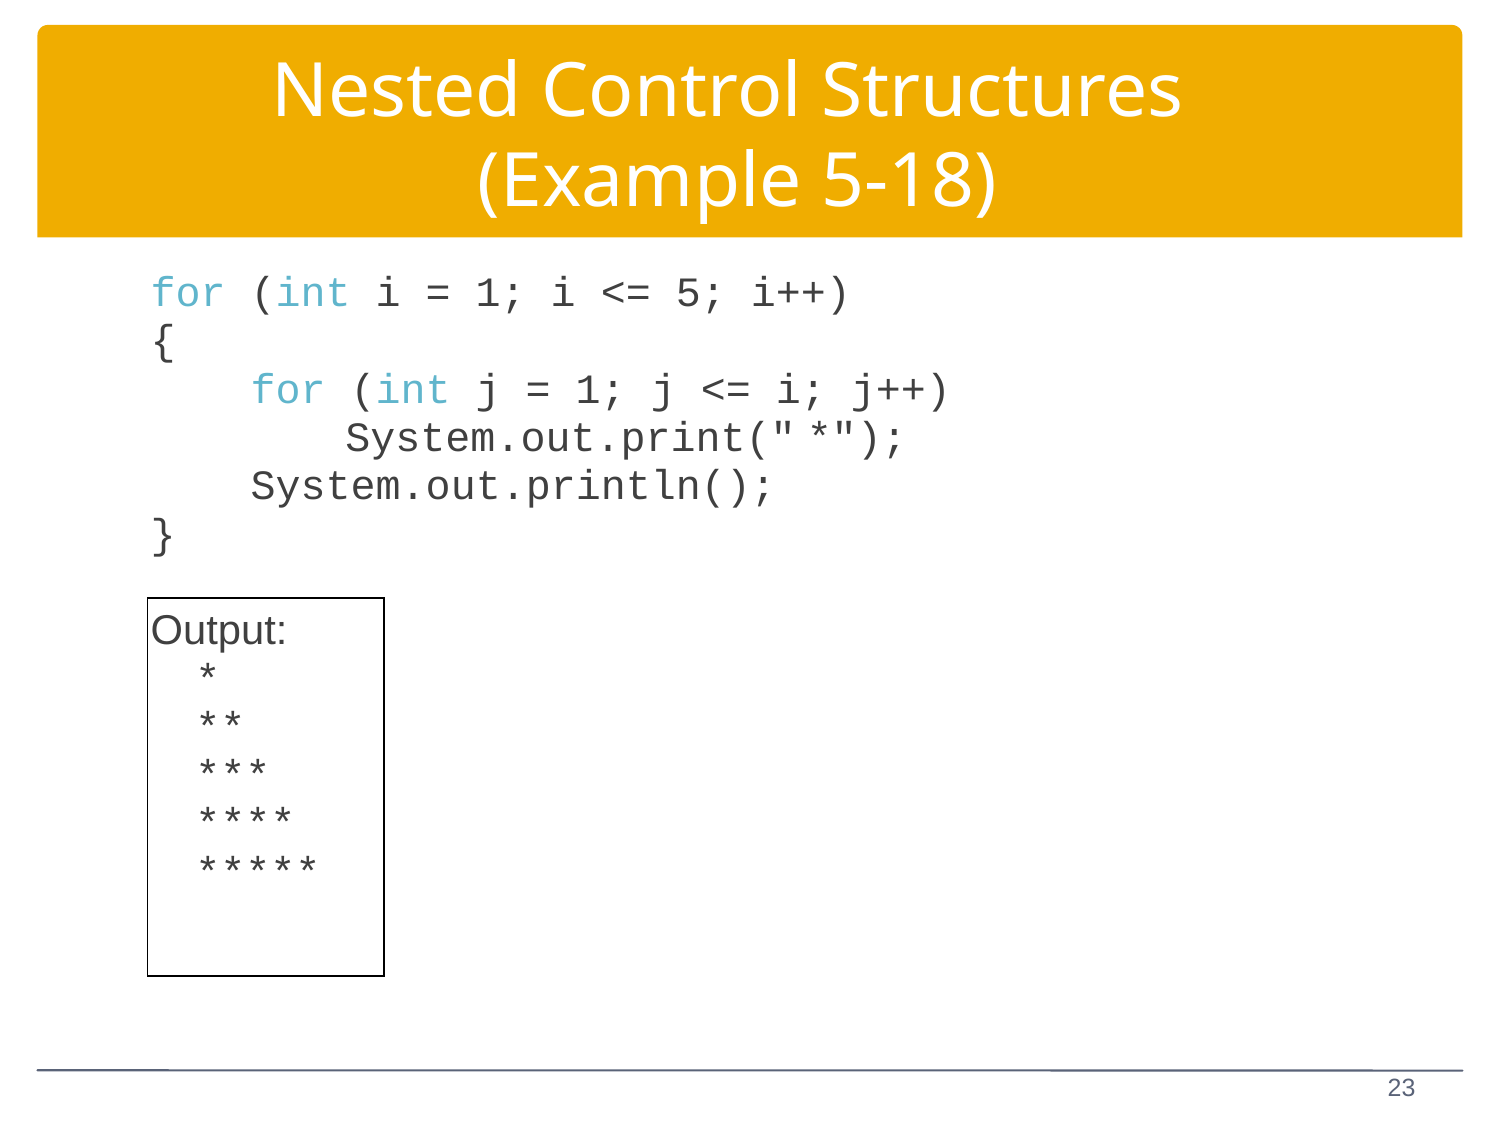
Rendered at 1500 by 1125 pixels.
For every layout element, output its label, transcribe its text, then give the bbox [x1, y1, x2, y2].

title Nested Control Structures (Example 5-18) [99, 37, 1376, 226]
slide_number 23 [1080, 1046, 1431, 1125]
list for (int i = 1; i <= 5; i++) { for (int j = 1; j <= i; j++) System.out.print(" *"); System.out.println(); } Output: * ** *** **** ***** [135, 266, 1436, 1005]
text_box [147, 597, 384, 977]
